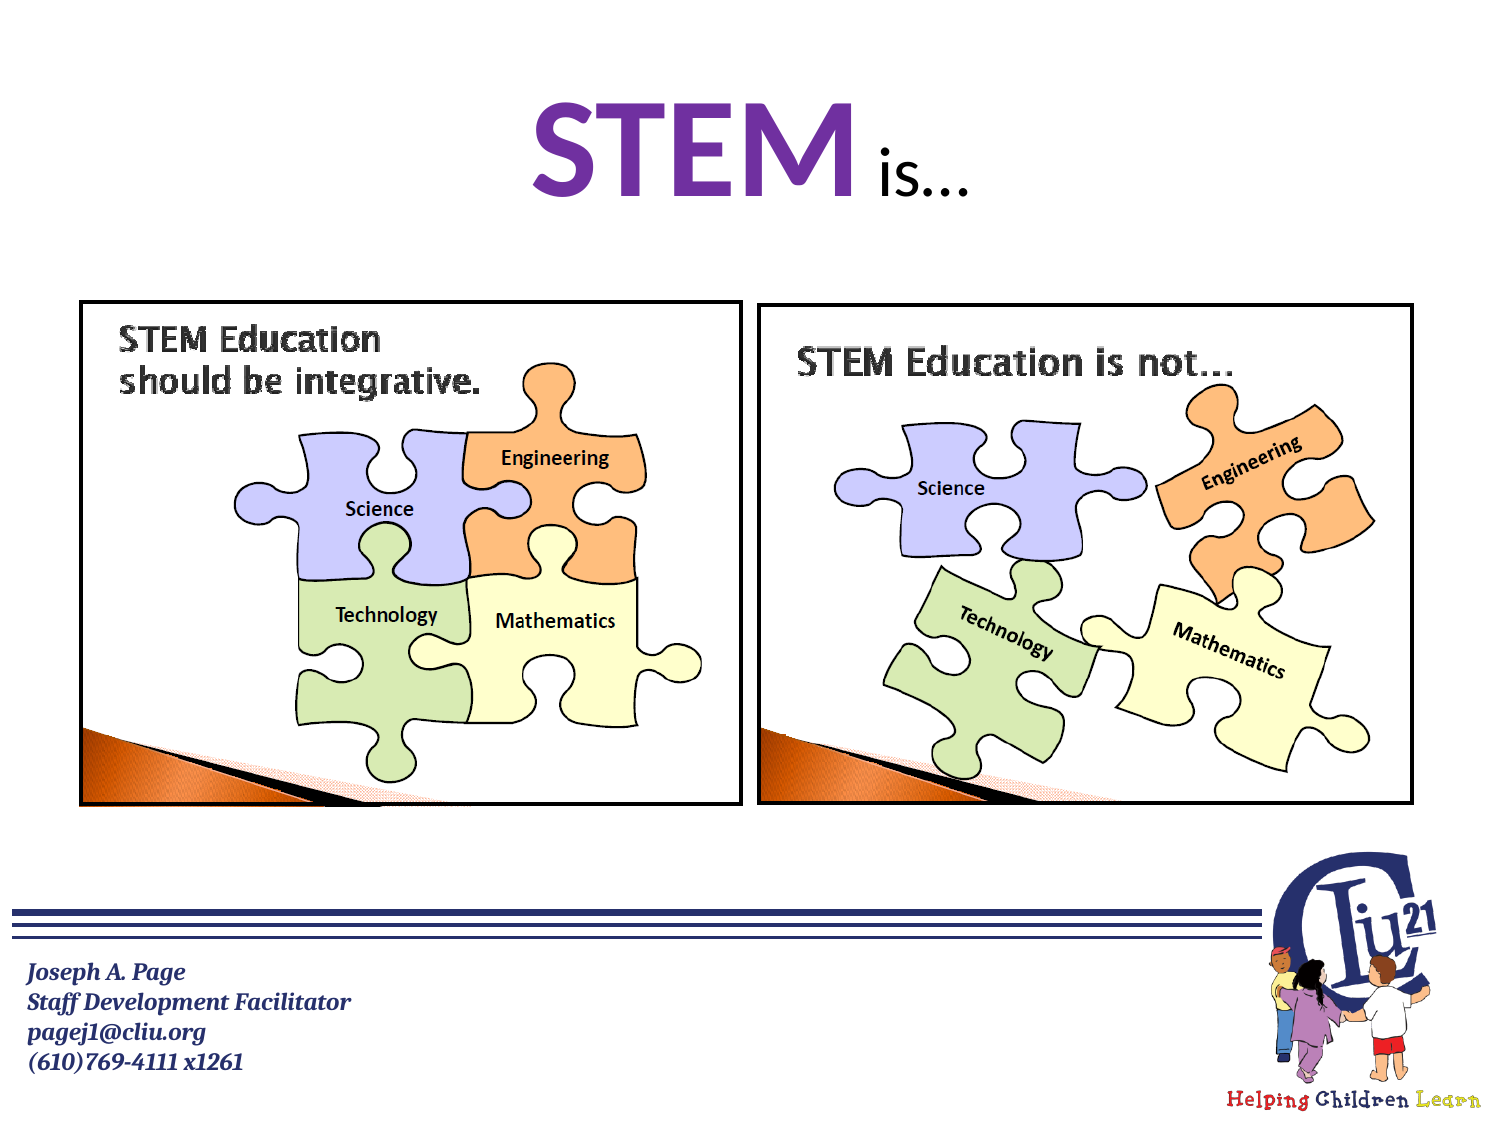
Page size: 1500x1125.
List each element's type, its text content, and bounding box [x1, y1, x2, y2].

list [74, 295, 744, 807]
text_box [12, 837, 1500, 1121]
title STEM is… [75, 45, 1425, 233]
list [749, 290, 1415, 807]
